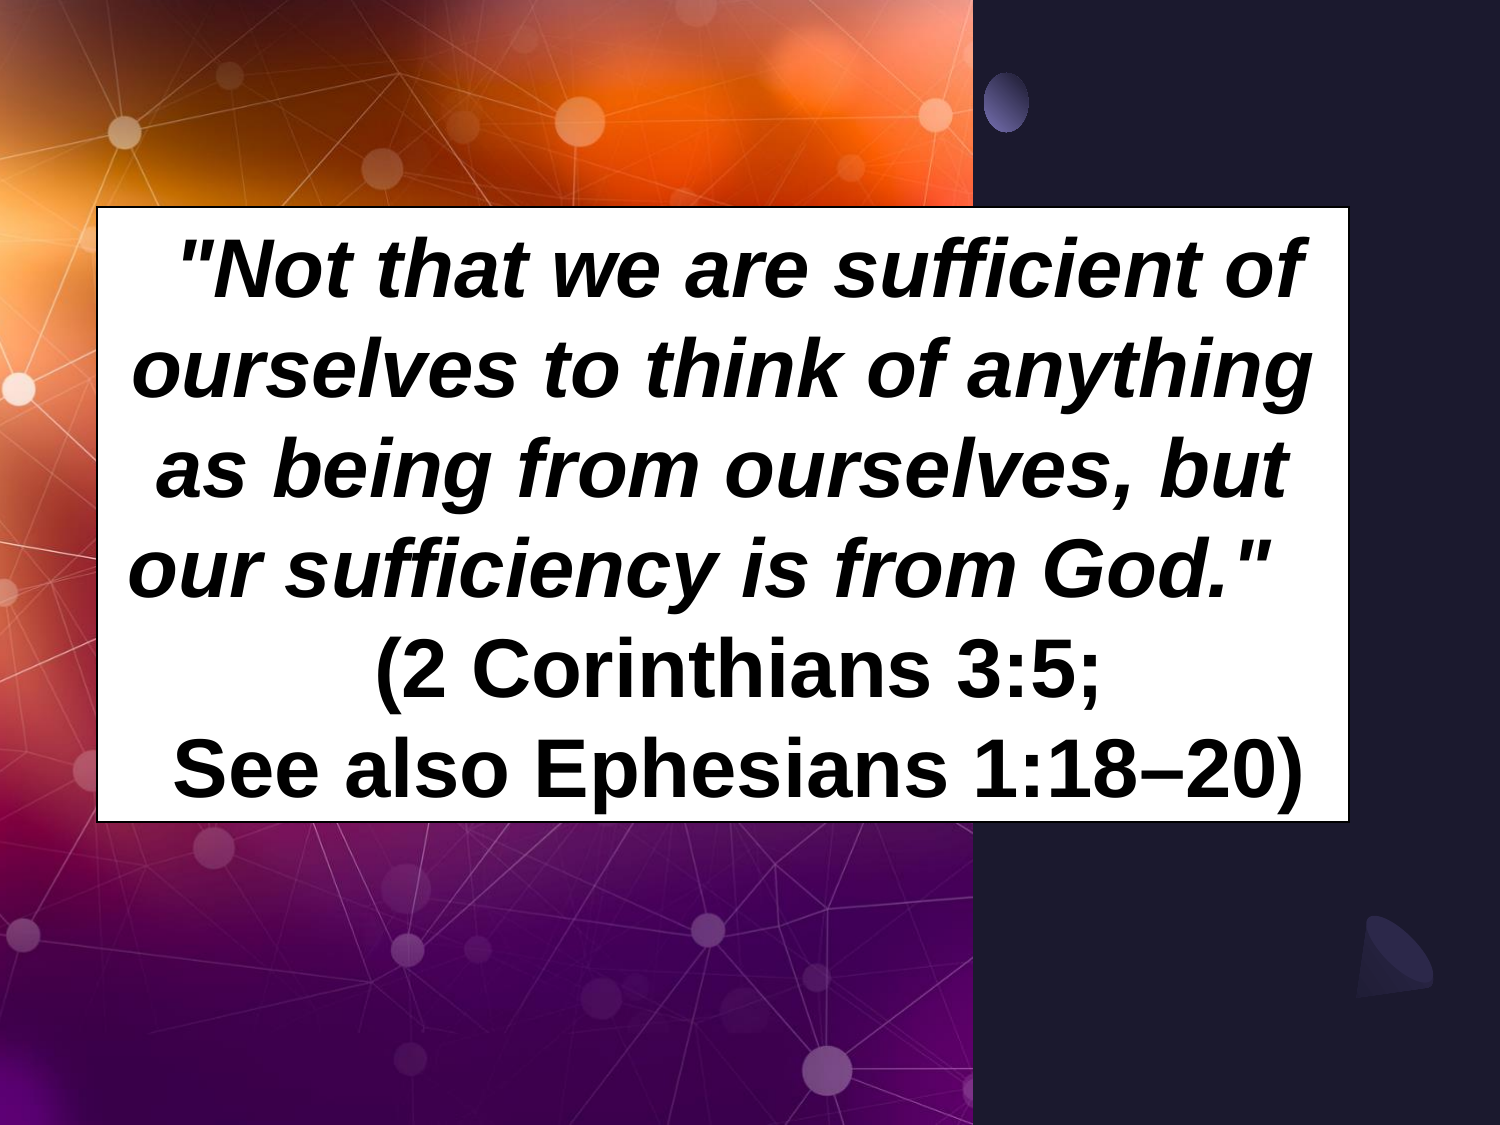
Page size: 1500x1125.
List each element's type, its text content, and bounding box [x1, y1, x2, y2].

text_box "Not that we are sufficient of ourselves to think of anything as being from ourselves, but our sufficiency is from God." (2 Corinthians 3:5; See also Ephesians 1:18–20) [973, 206, 1350, 823]
picture [0, 0, 973, 1125]
